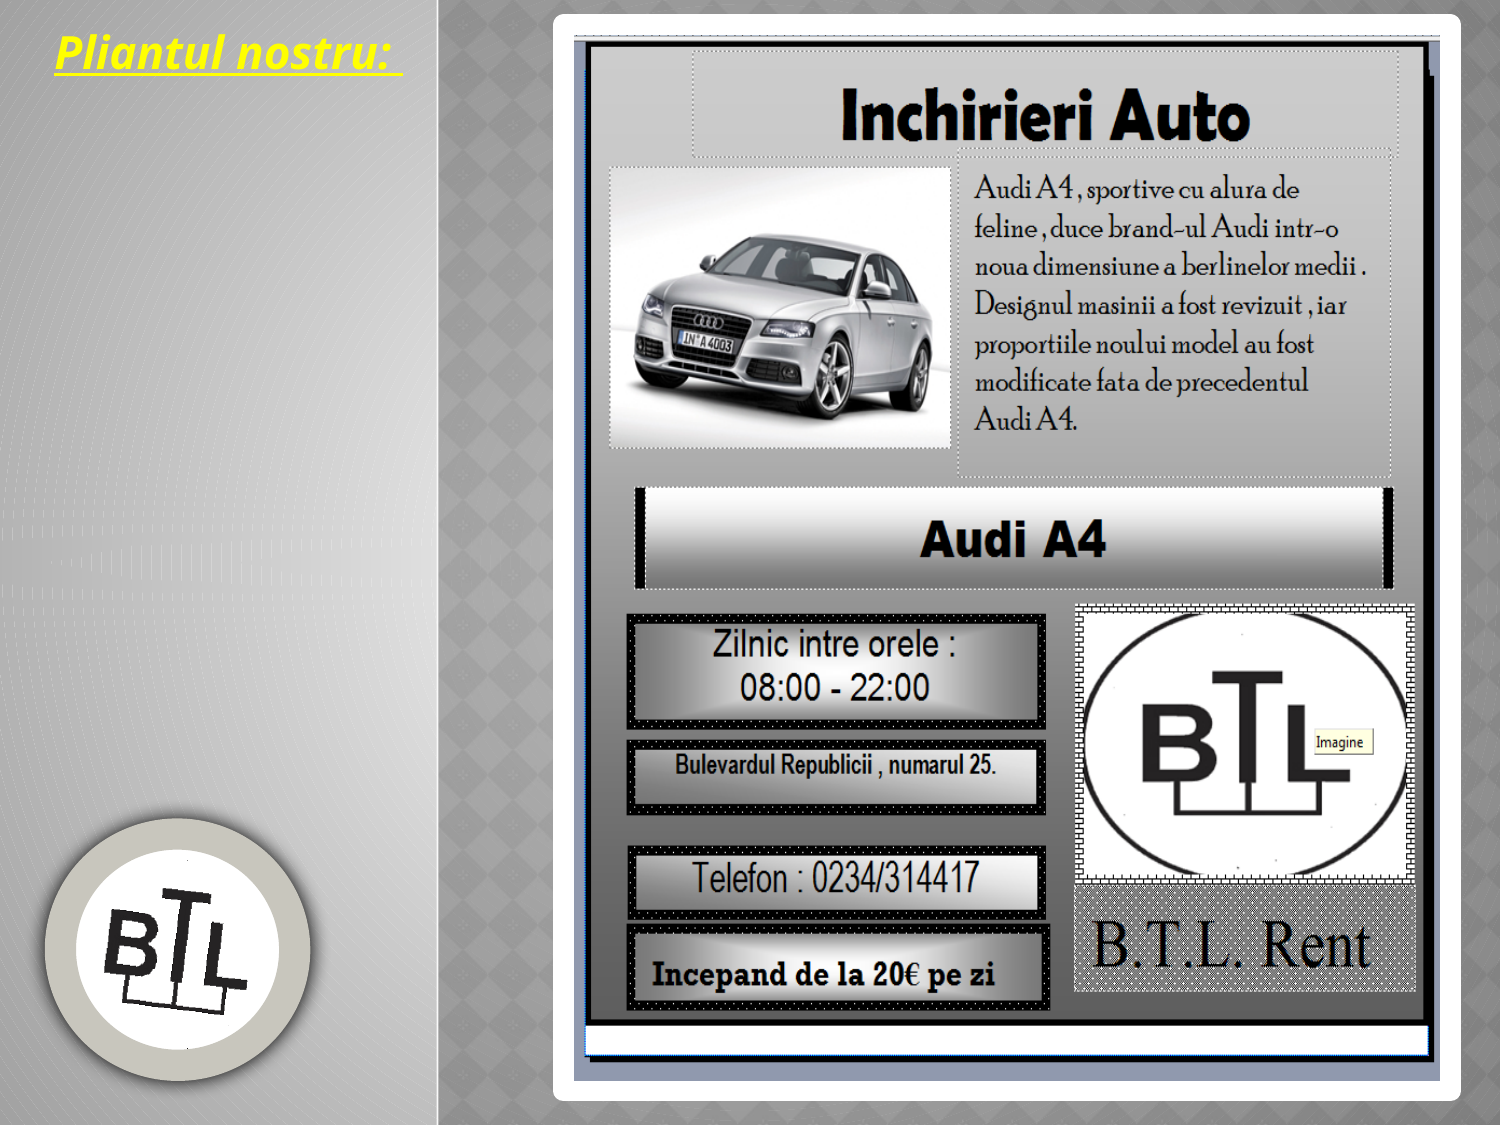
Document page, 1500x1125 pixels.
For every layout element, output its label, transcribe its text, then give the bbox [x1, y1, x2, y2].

picture [573, 34, 1441, 1081]
picture [59, 833, 296, 1066]
subtitle Pliantul nostru: [46, 23, 553, 205]
